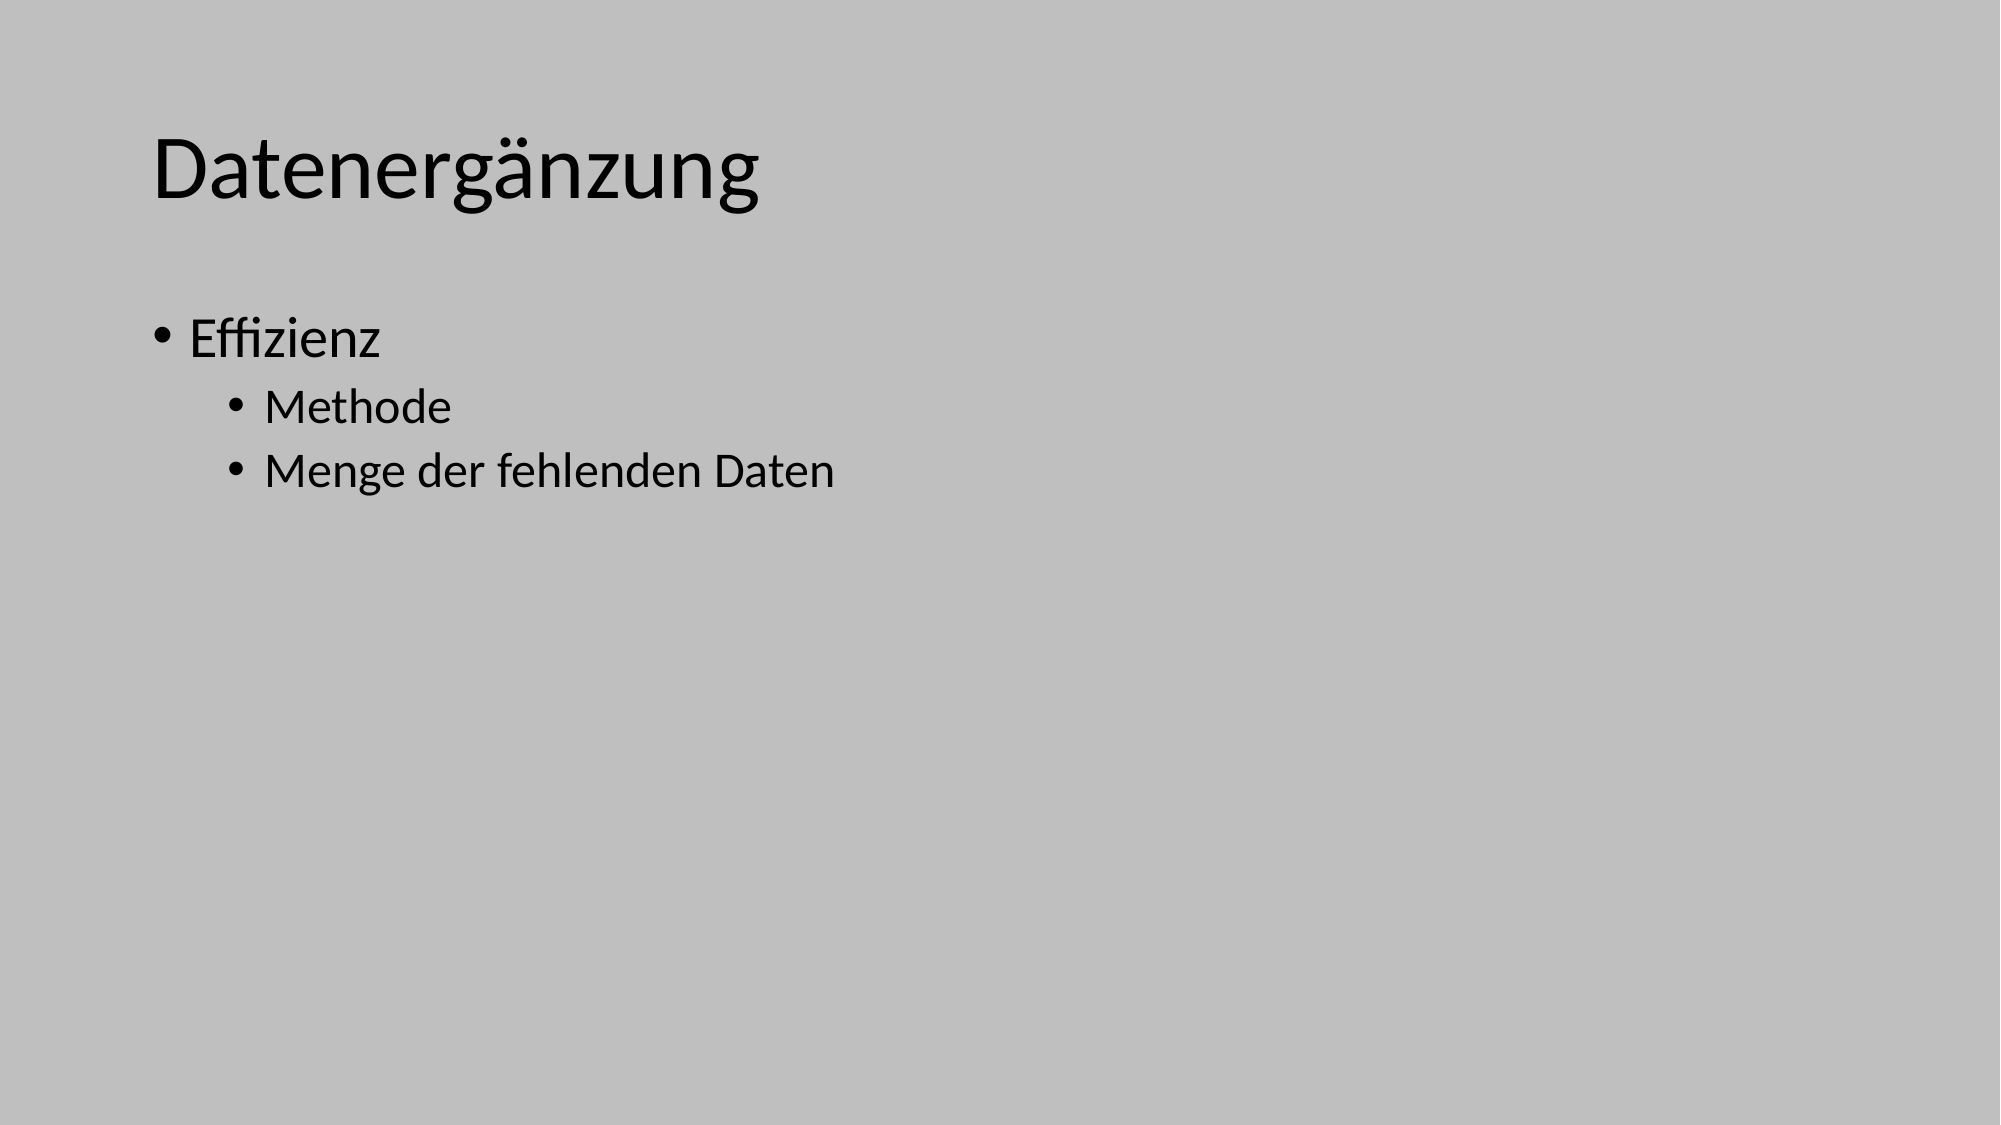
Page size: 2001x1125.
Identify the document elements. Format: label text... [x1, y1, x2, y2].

text_box Datenergänzung [137, 59, 1863, 278]
text_box Effizienz Methode Menge der fehlenden Daten [137, 299, 1863, 1014]
